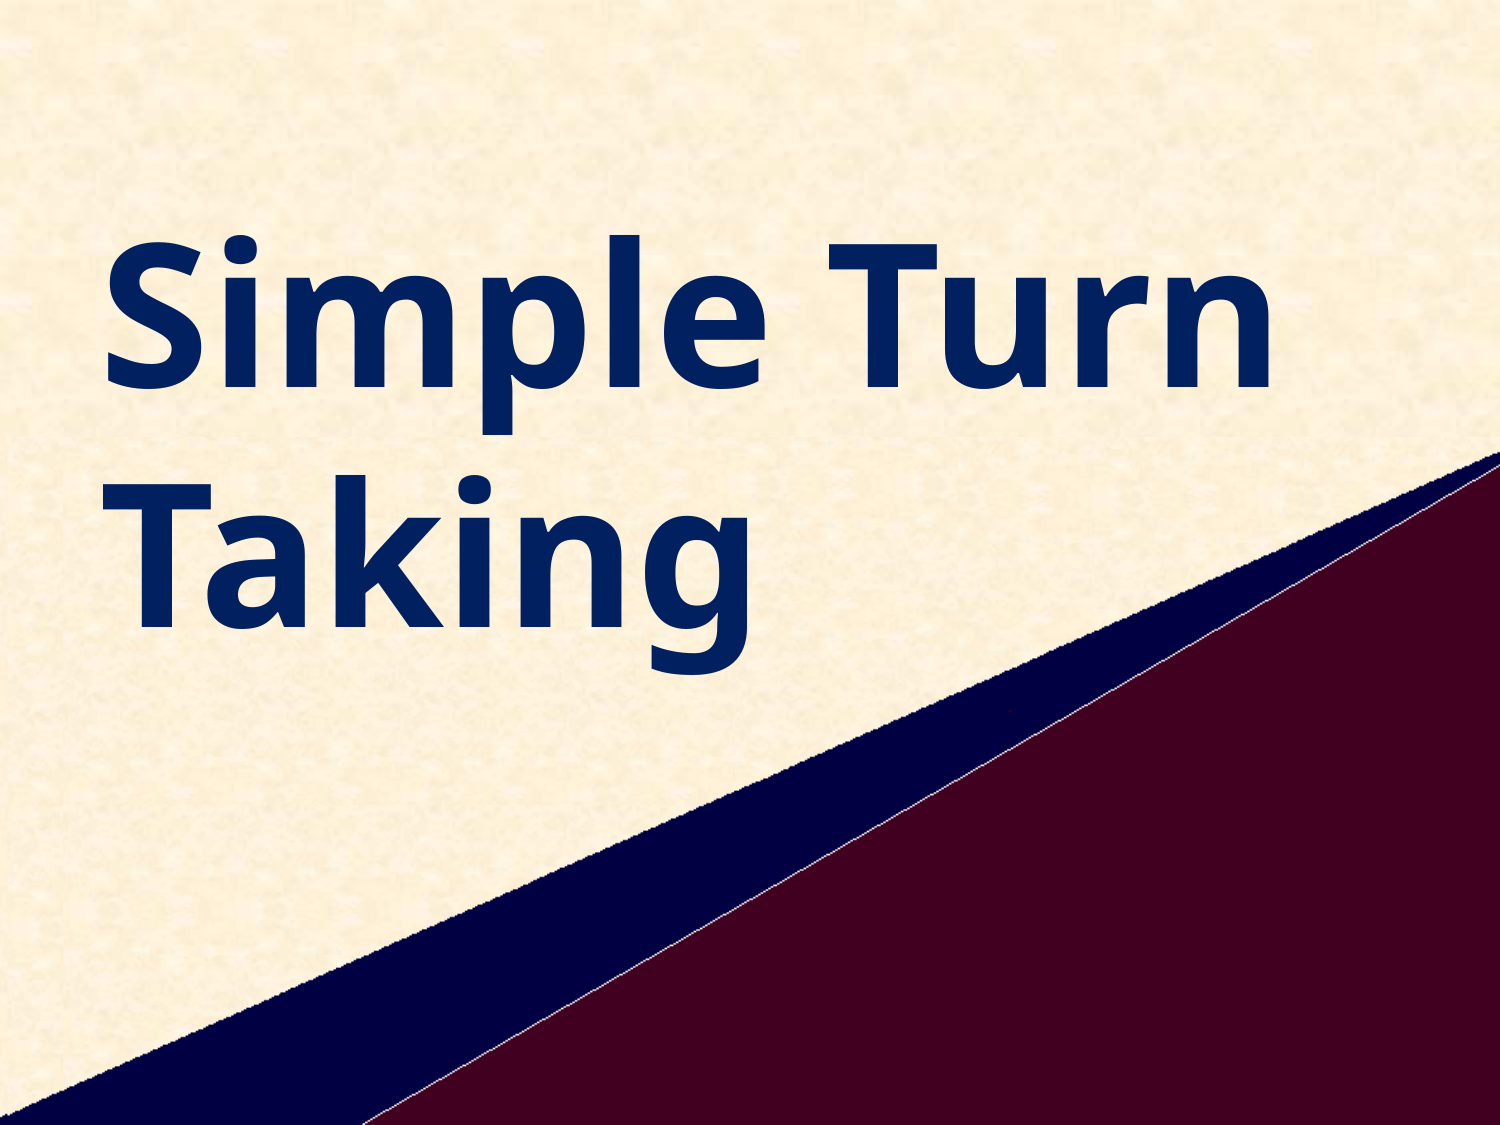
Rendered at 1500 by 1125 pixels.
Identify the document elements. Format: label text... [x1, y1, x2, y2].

text_box Simple Turn Taking [99, 187, 1400, 425]
picture [0, 0, 1500, 1125]
